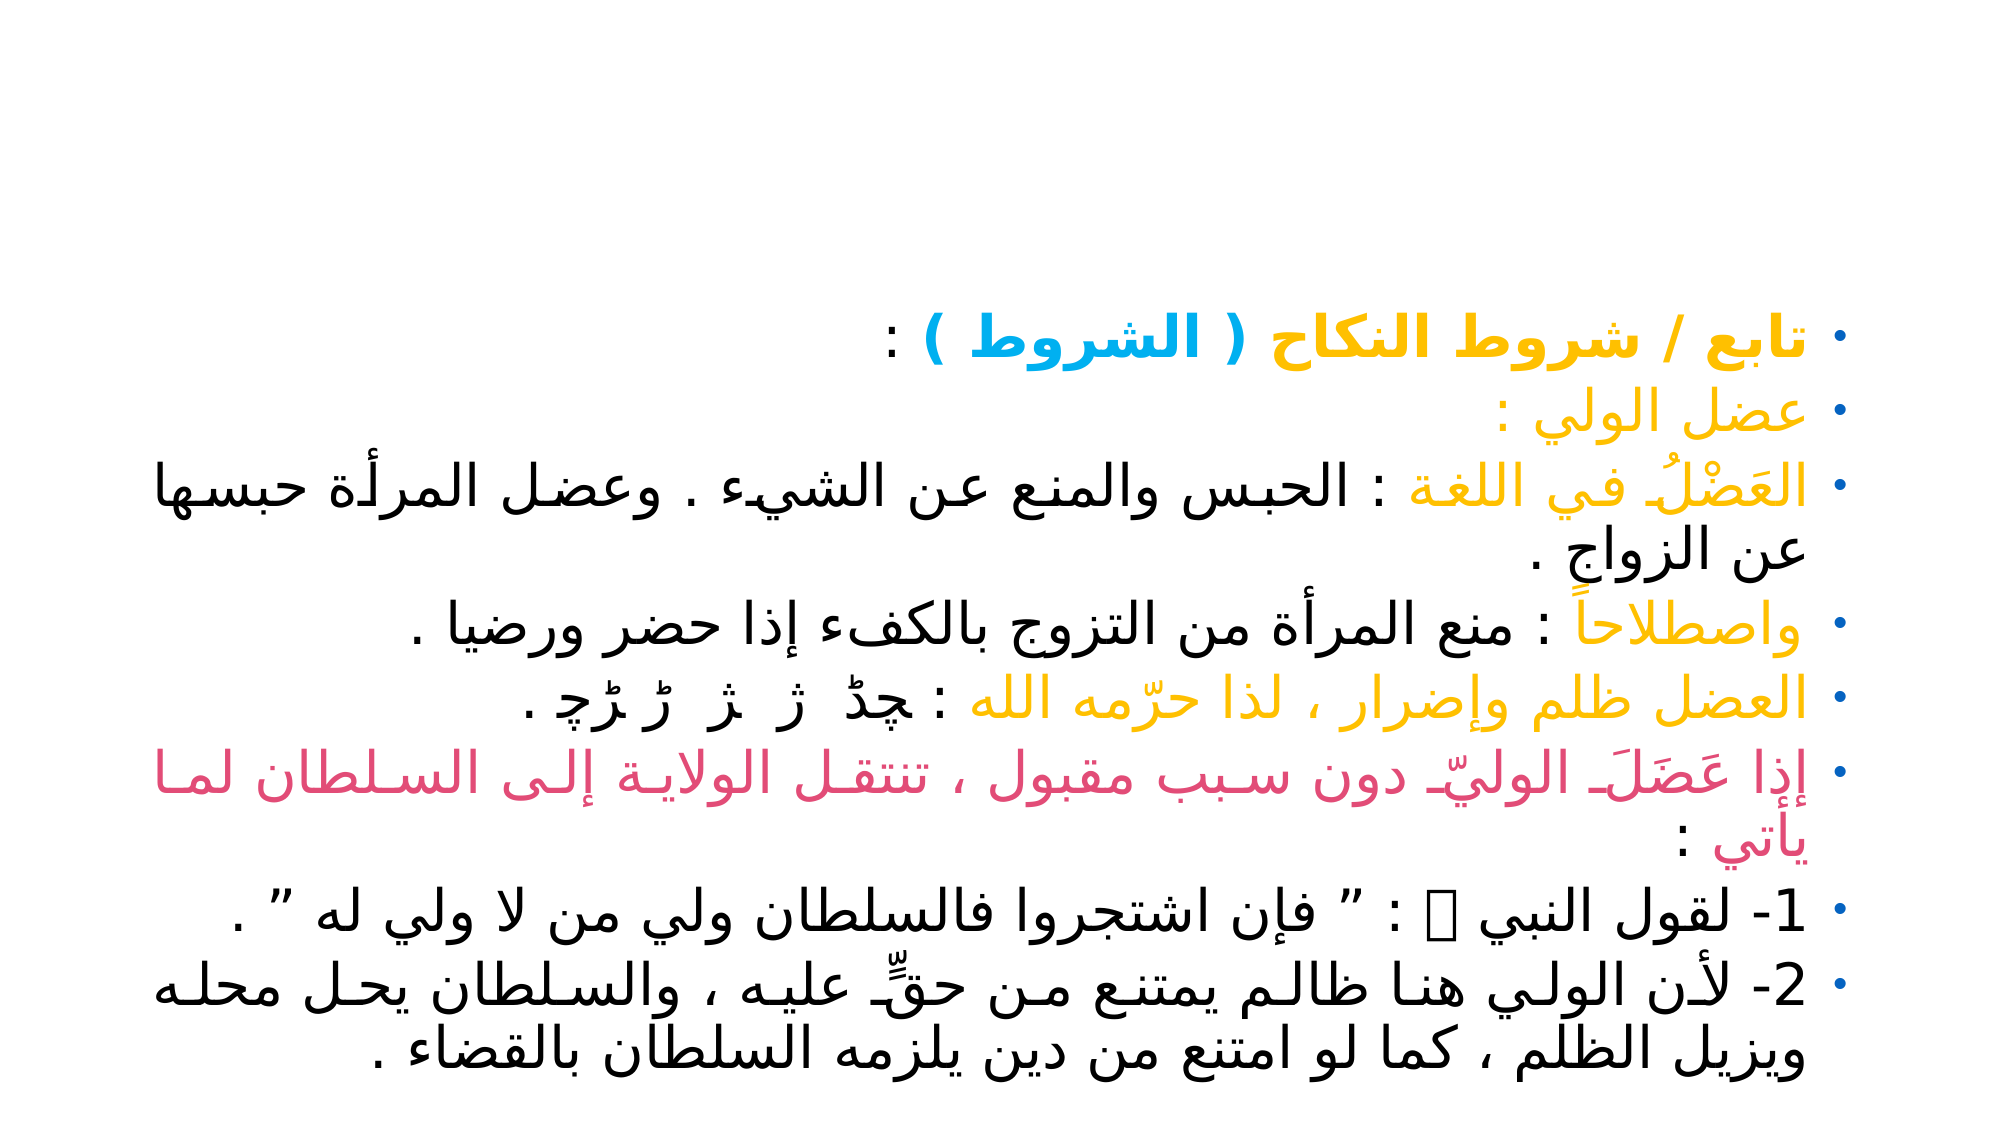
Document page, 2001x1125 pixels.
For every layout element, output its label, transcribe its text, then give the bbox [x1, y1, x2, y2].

list تابع / شروط النكاح ( الشروط ) : عضل الولي : العَضْلُ في اللغة : الحبس والمنع عن الشيء . وعضل المرأة حبسها عن الزواج . واصطلاحاً : منع المرأة من التزوج بالكفء إذا حضر ورضيا . العضل ظلم وإضرار ، لذا حرّمه الله : ﭽﮉ ﮊ ﮋ ﮌ ﮍﭼ . إذا عَضَلَ الوليّ دون سبب مقبول ، تنتقل الولاية إلى السلطان لما يأتي : 1- لقول النبي  : ” فإن اشتجروا فالسلطان ولي من لا ولي له ” . 2- لأن الولي هنا ظالم يمتنع من حقٍّ عليه ، والسلطان يحل محله ويزيل الظلم ، كما لو امتنع من دين يلزمه السلطان بالقضاء . [137, 299, 1863, 1014]
